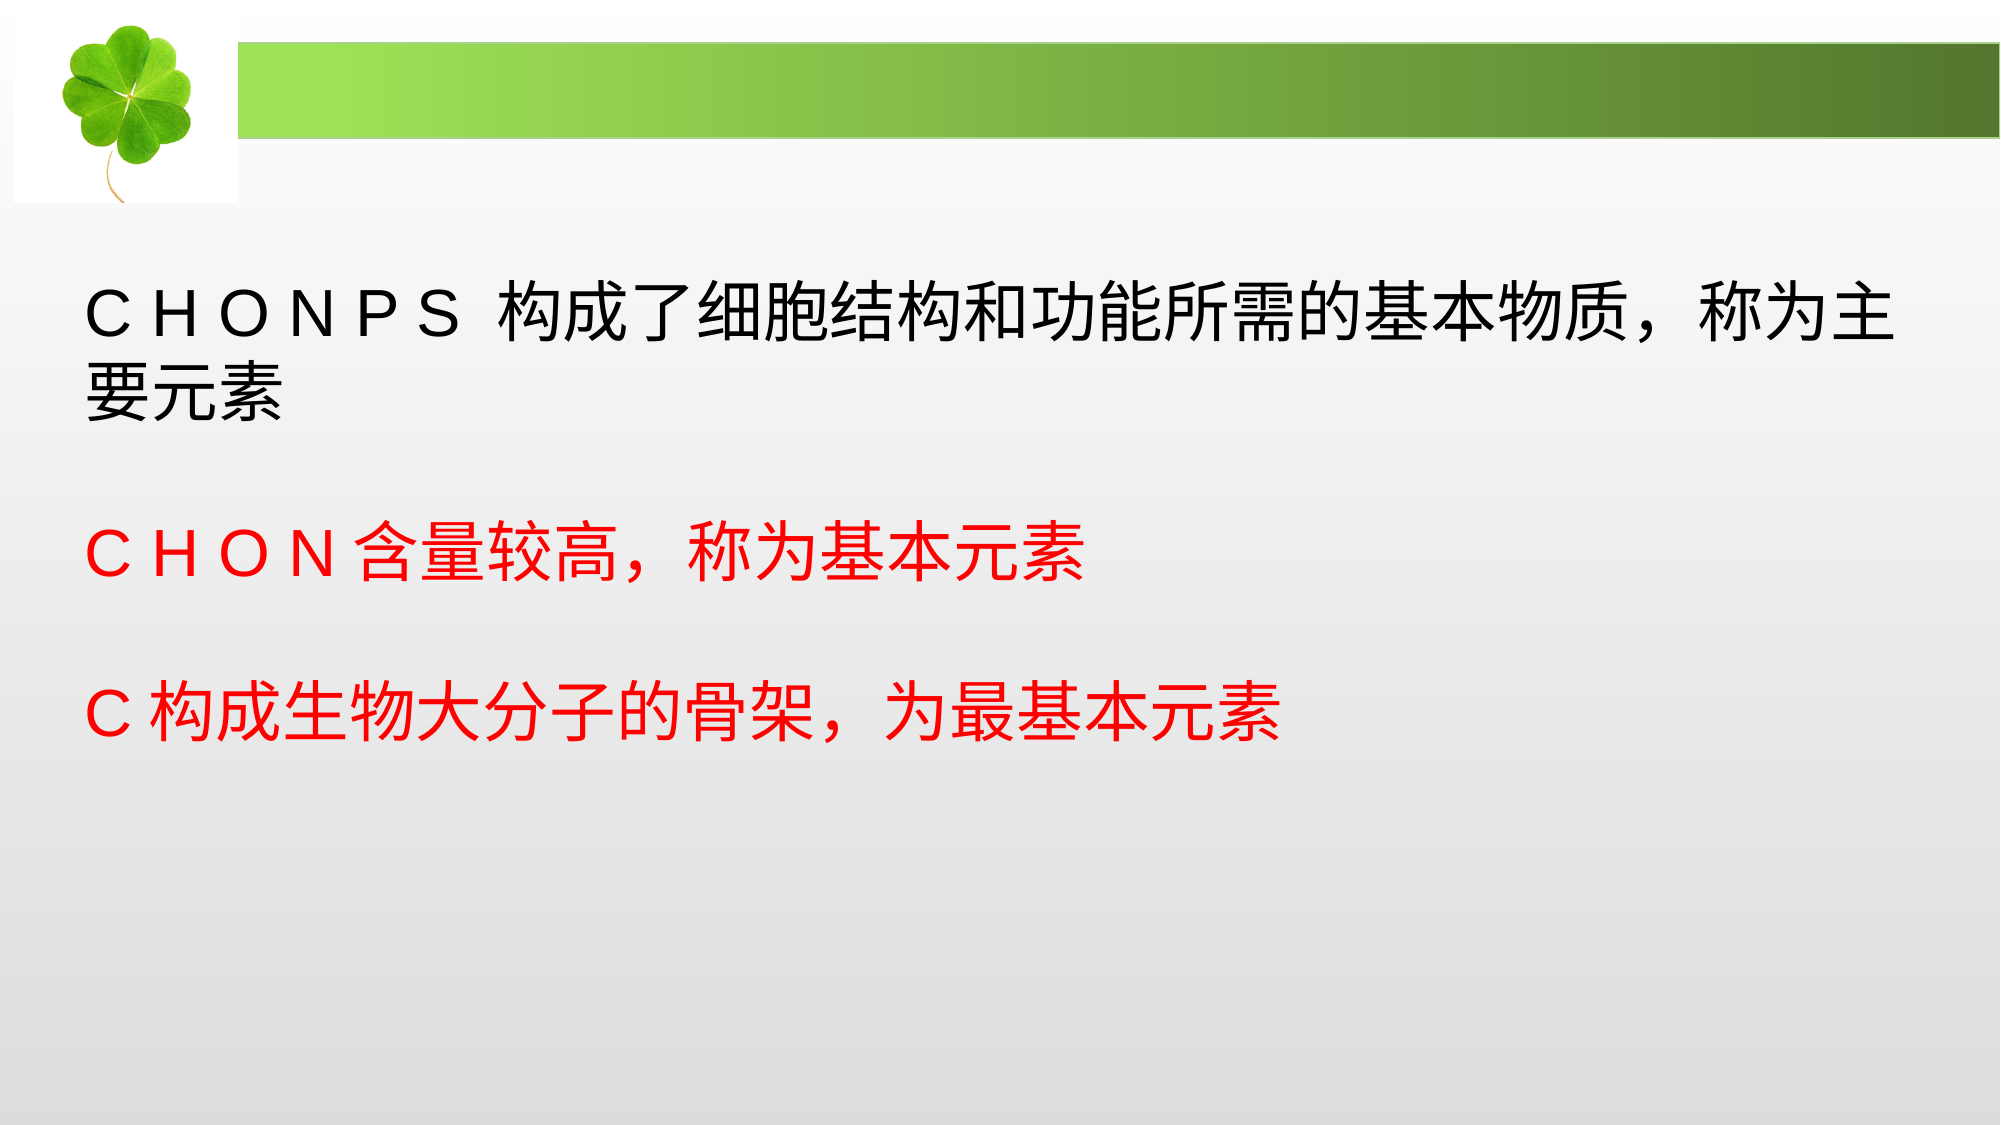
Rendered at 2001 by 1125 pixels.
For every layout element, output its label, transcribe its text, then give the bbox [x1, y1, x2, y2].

picture [14, 0, 238, 203]
text_box C H O N P S 构成了细胞结构和功能所需的基本物质，称为主要元素 C H O N含量较高，称为基本元素 C构成生物大分子的骨架，为最基本元素 [70, 262, 1919, 757]
